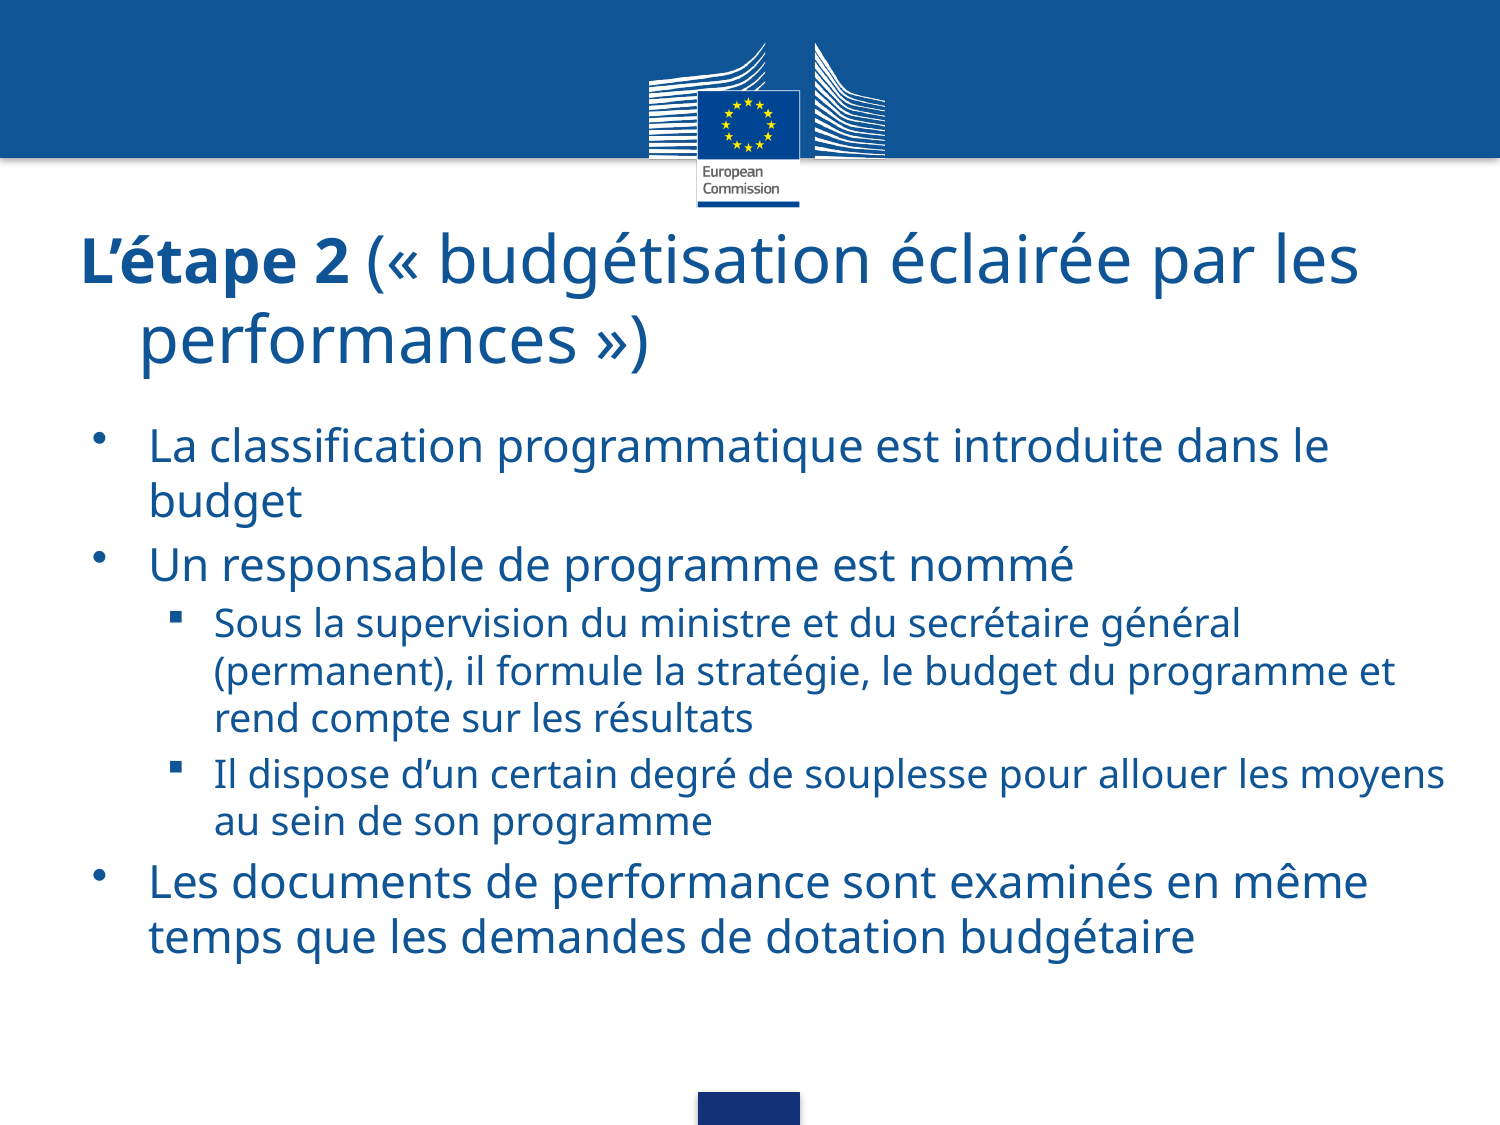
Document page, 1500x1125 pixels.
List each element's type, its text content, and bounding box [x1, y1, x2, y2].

list La classification programmatique est introduite dans le budget Un responsable de programme est nommé Sous la supervision du ministre et du secrétaire général (permanent), il formule la stratégie, le budget du programme et rend compte sur les résultats Il dispose d’un certain degré de souplesse pour allouer les moyens au sein de son programme Les documents de performance sont examinés en même temps que les demandes de dotation budgétaire [76, 408, 1483, 1036]
title L’étape 2 (« budgétisation éclairée par les performances ») [64, 219, 1416, 374]
picture [649, 42, 885, 208]
